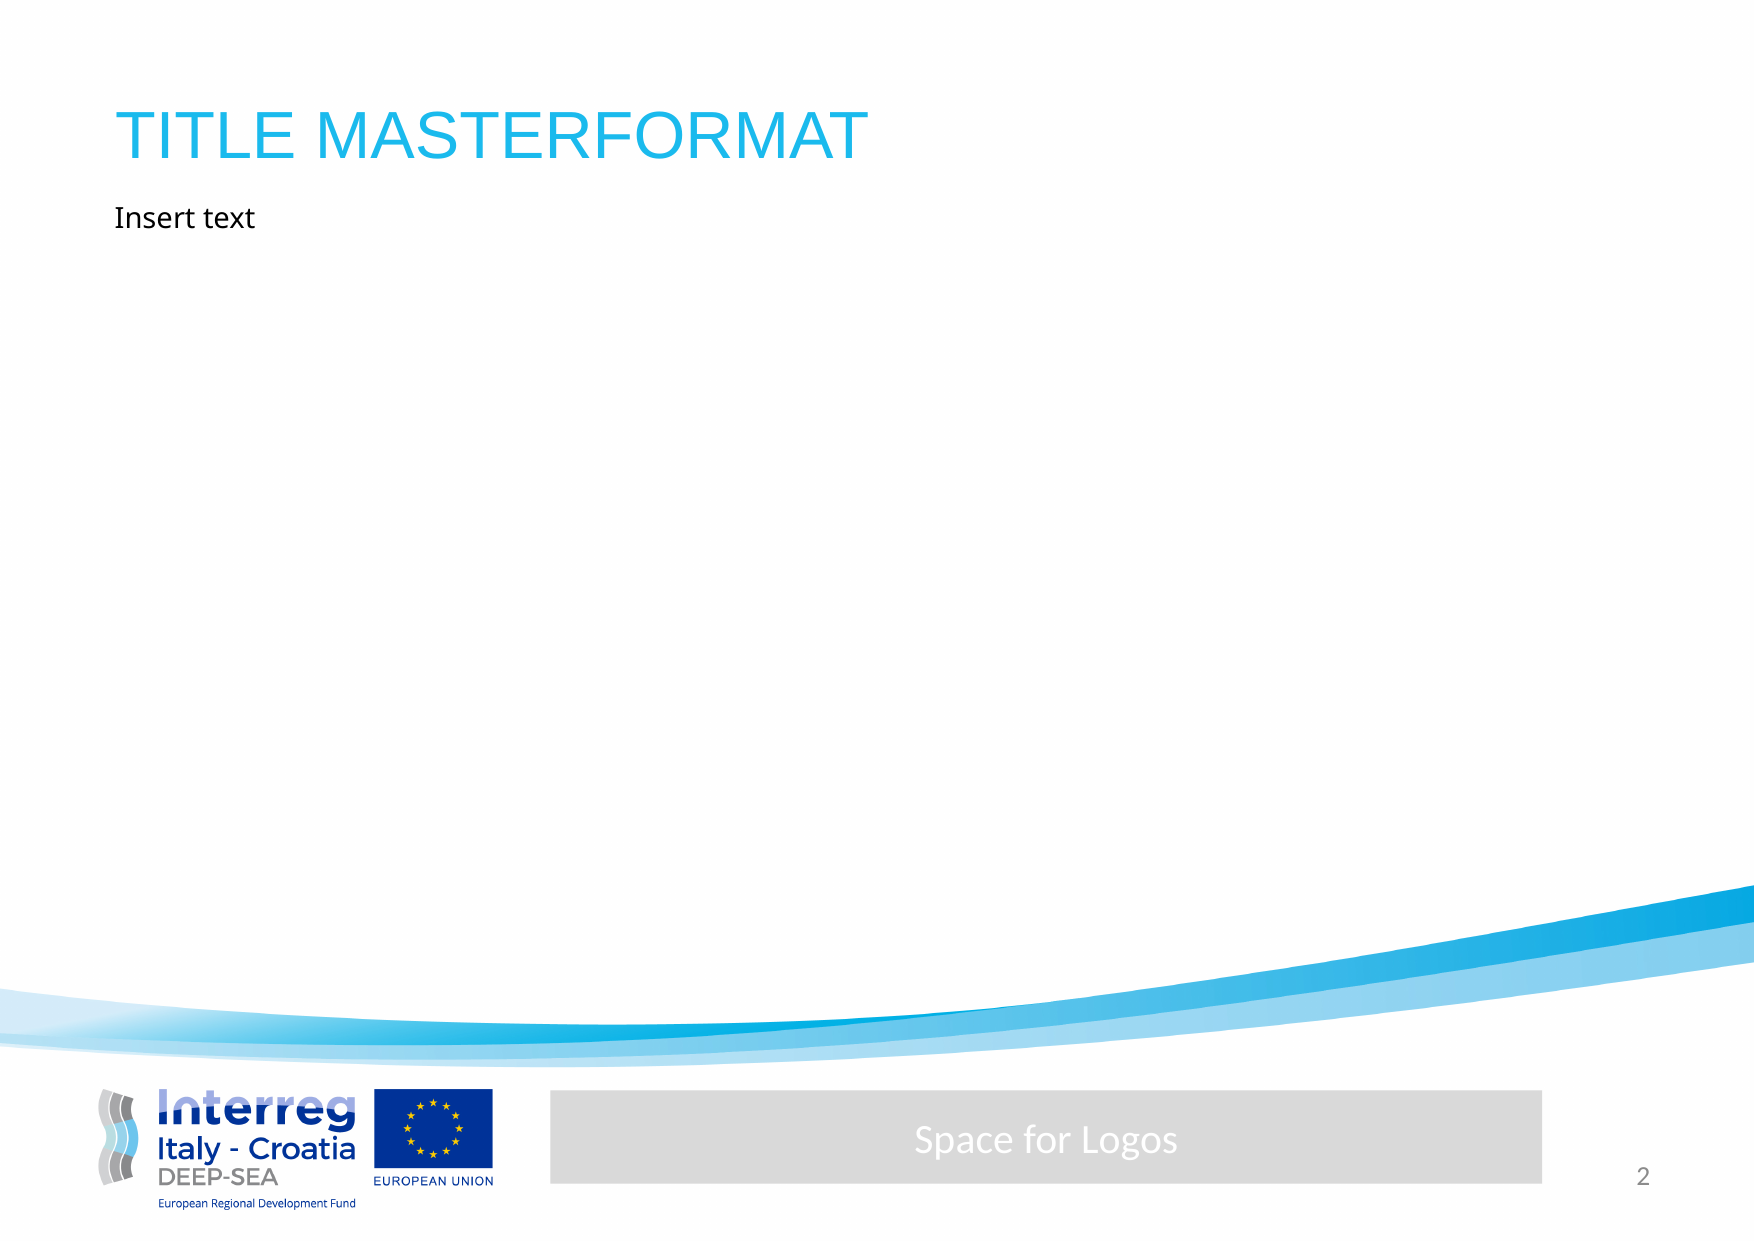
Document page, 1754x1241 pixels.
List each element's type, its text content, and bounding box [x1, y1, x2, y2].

text_box Insert text [99, 191, 1658, 851]
picture [0, 0, 1754, 1241]
slide_number 2 [1607, 1141, 1666, 1208]
text_box TITLE MASTERFORMAT [97, 83, 1656, 181]
text_box Space for Logos [549, 1089, 1543, 1185]
